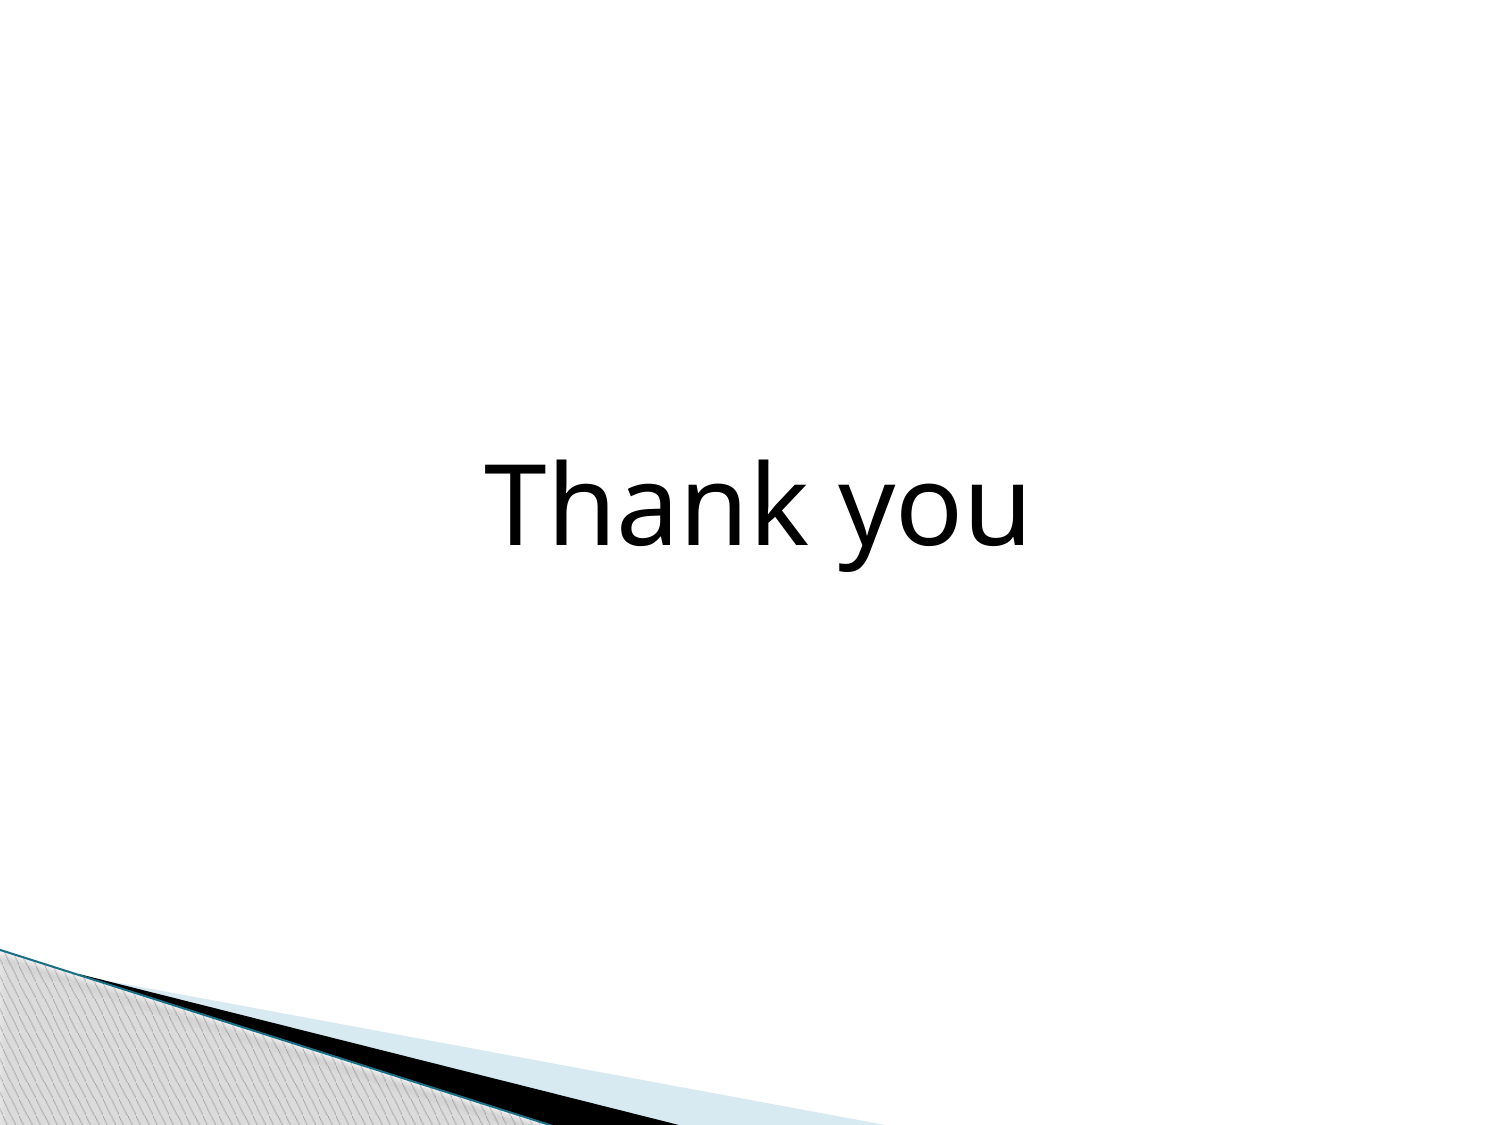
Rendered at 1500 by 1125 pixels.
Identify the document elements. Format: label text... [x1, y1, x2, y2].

list Thank you [75, 425, 1425, 986]
